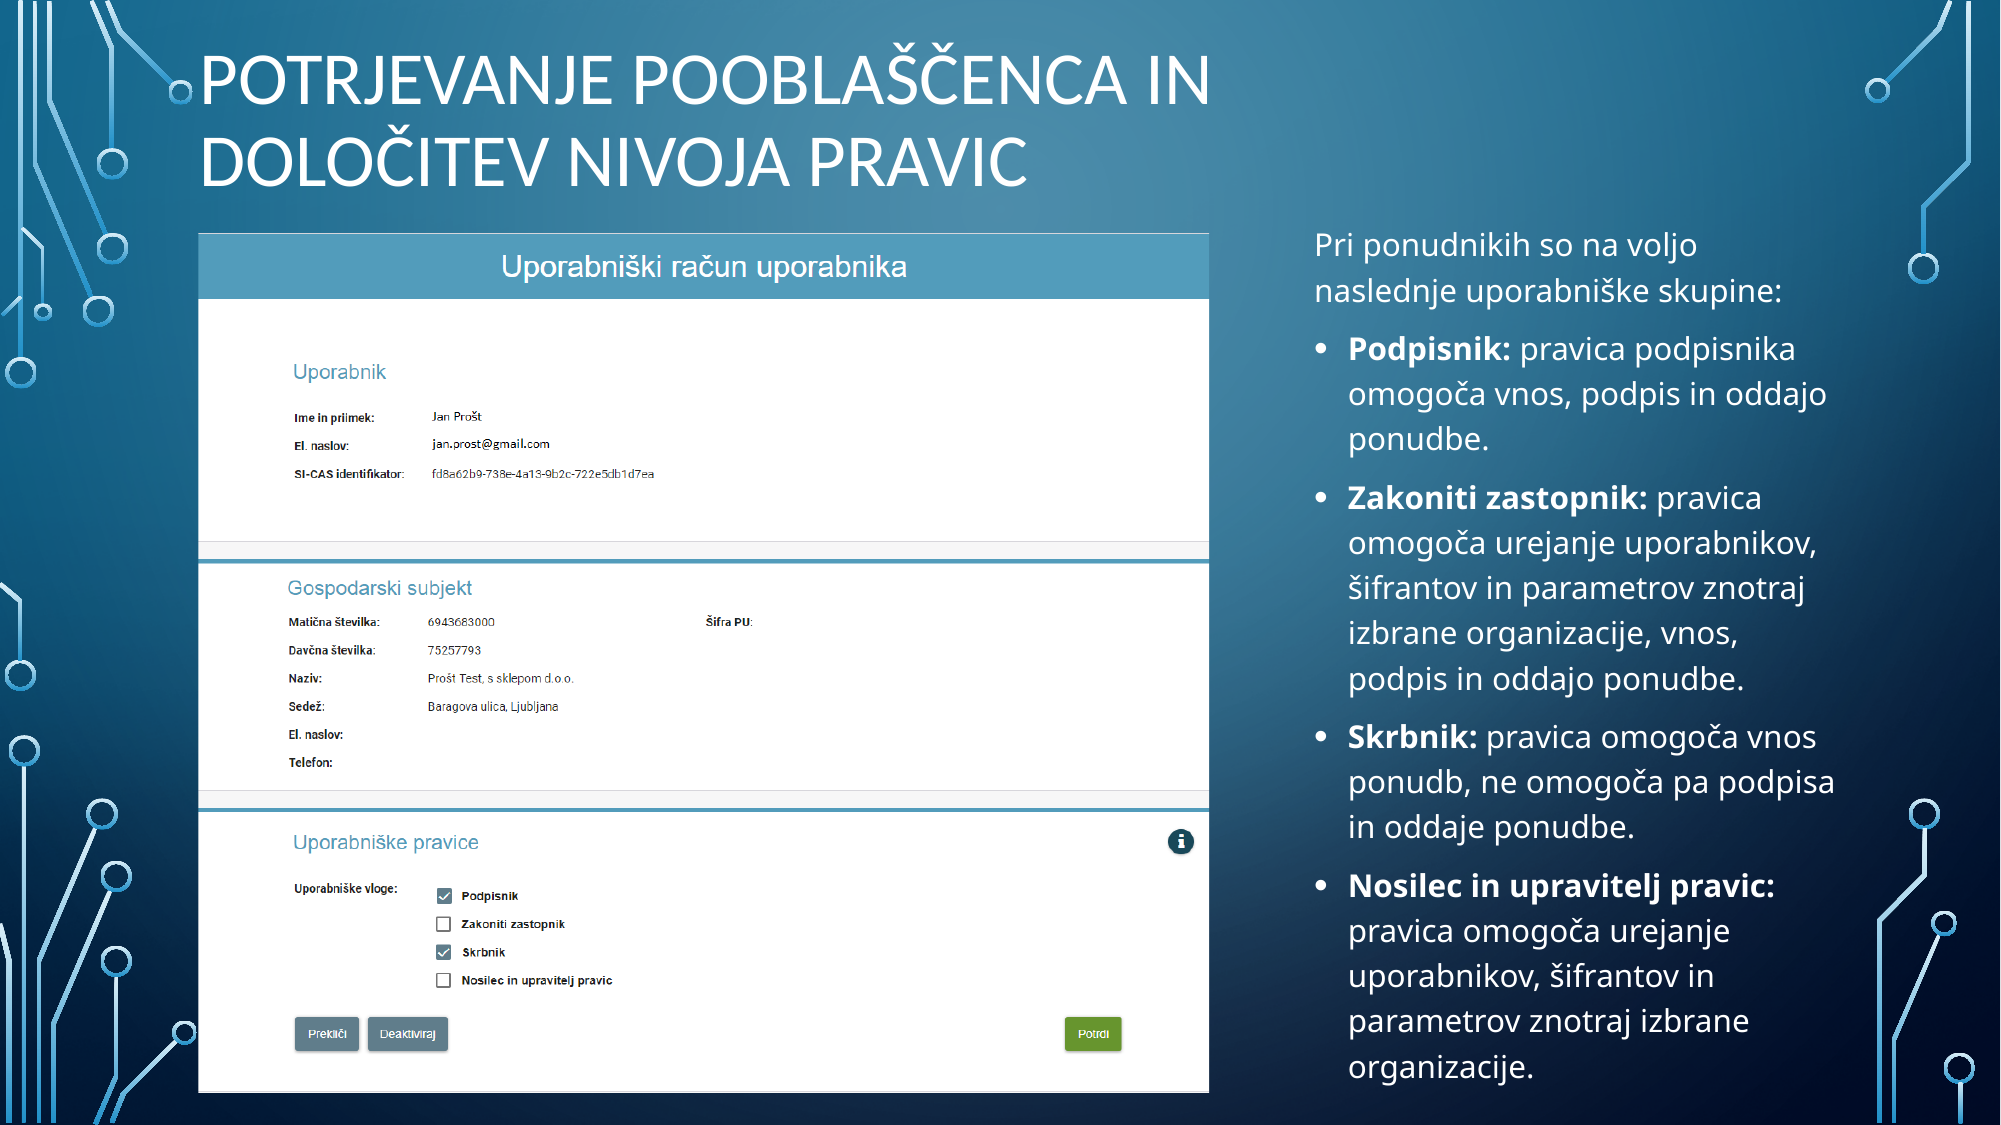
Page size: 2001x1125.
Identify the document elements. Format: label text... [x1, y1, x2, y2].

picture [198, 232, 1210, 1093]
title POTRJEVANJE POOBLAŠČENCA IN DOLOČITEV NIVOJA PRAVIC [184, 0, 1909, 243]
text_box Pri ponudnikih so na voljo naslednje uporabniške skupine: Podpisnik: pravica podpisnika omogoča vnos, podpis in oddajo ponudbe. Zakoniti zastopnik: pravica omogoča urejanje uporabnikov, šifrantov in parametrov znotraj izbrane organizacije, vnos, podpis in oddajo ponudbe. Skrbnik: pravica omogoča vnos ponudb, ne omogoča pa podpisa in oddaje ponudbe. Nosilec in upravitelj pravic: pravica omogoča urejanje uporabnikov, šifrantov in parametrov znotraj izbrane organizacije. [1299, 243, 1855, 1116]
